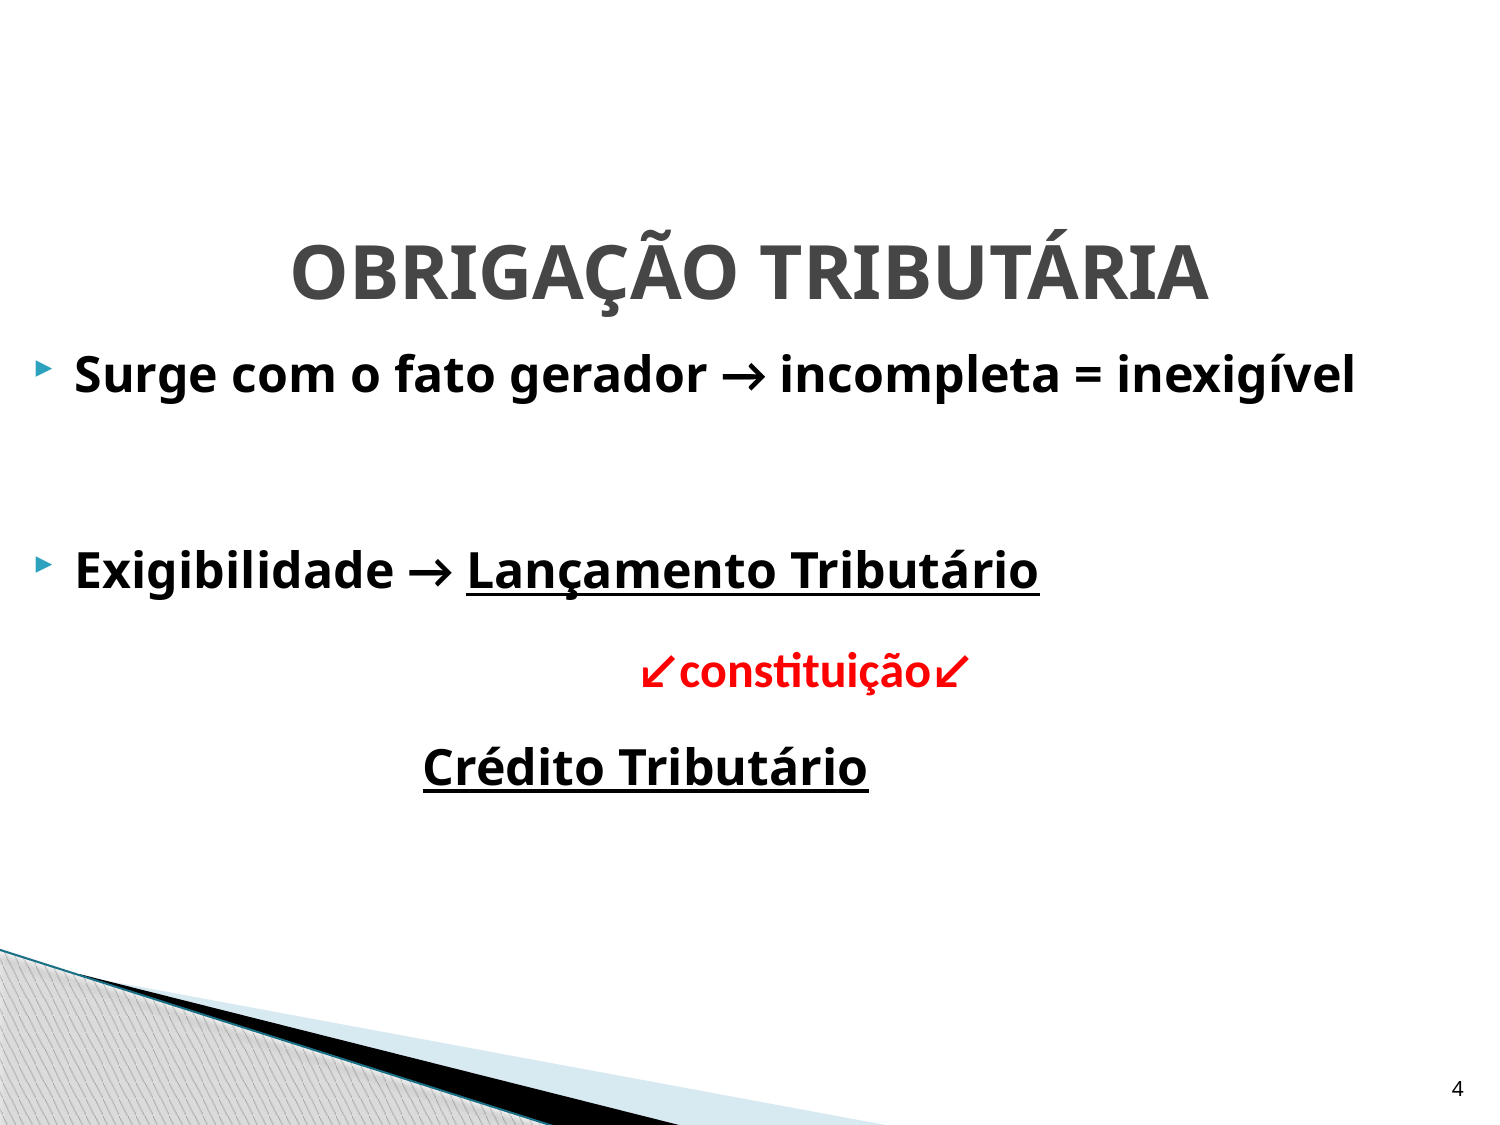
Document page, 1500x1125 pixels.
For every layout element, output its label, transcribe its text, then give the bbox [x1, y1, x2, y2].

title OBRIGAÇÃO TRIBUTÁRIA [0, 234, 1500, 305]
list Surge com o fato gerador → incompleta = inexigível Exigibilidade → Lançamento Tributário ↙constituição↙ Crédito Tributário [0, 304, 1477, 1125]
